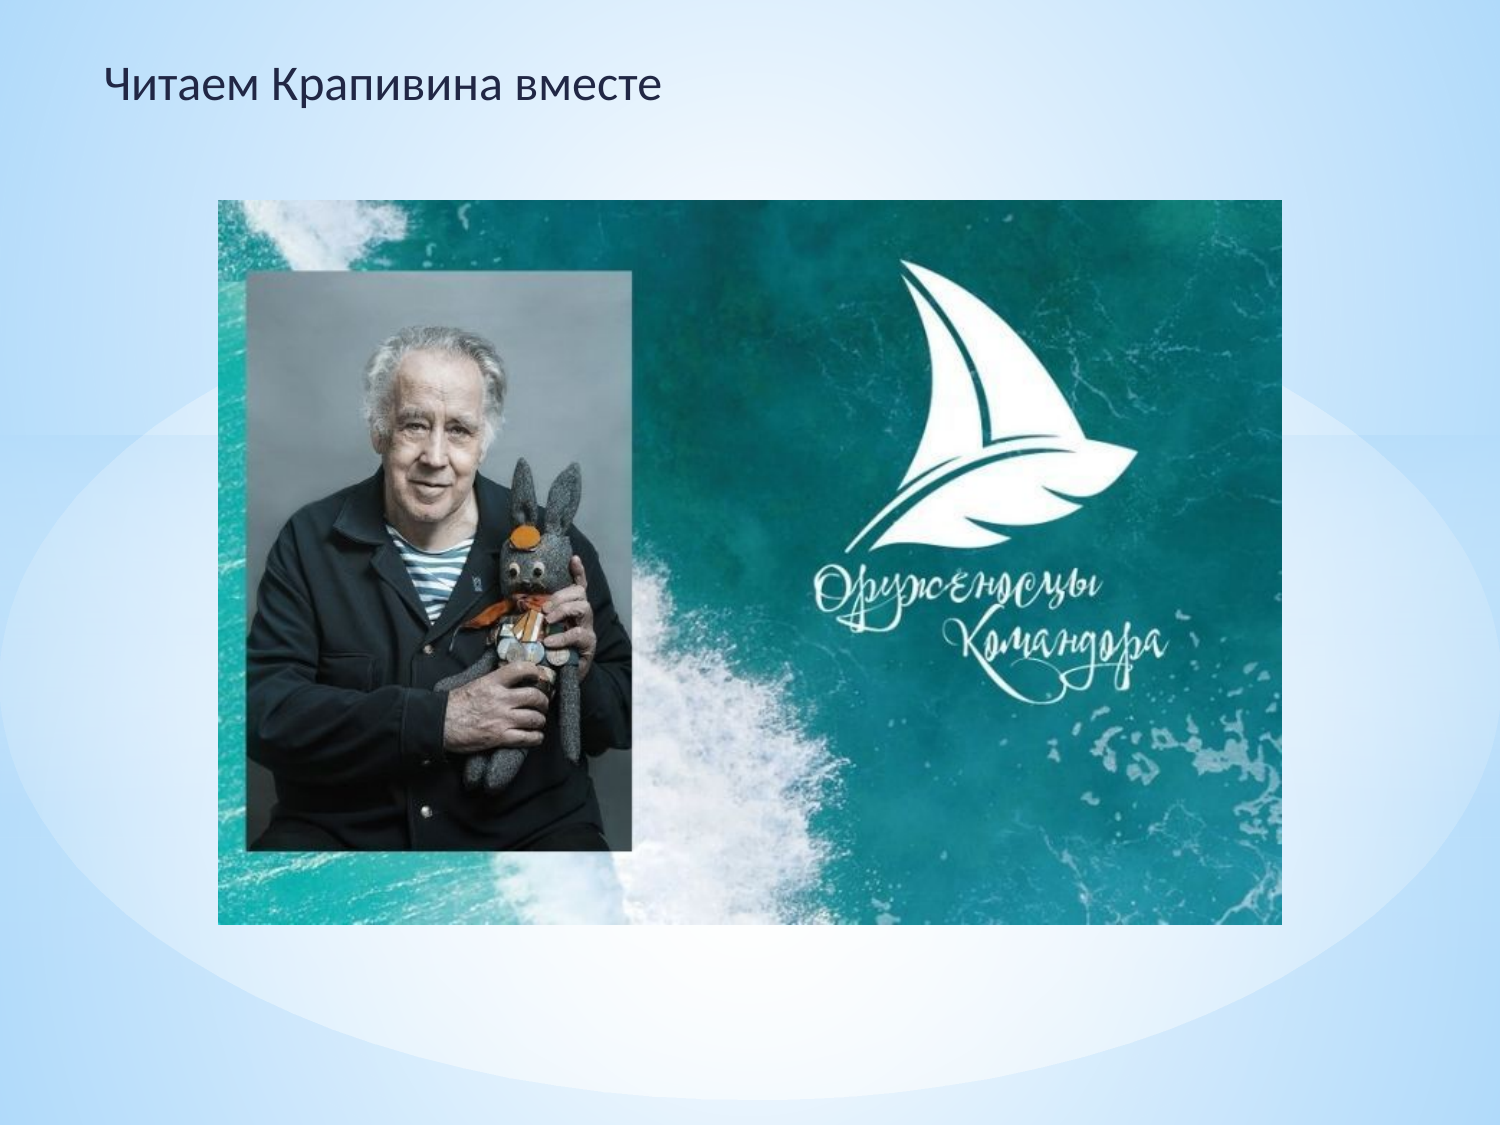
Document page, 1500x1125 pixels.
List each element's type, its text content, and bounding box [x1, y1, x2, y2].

picture [218, 200, 1282, 925]
list Читаем Крапивина вместе [88, 42, 786, 1059]
